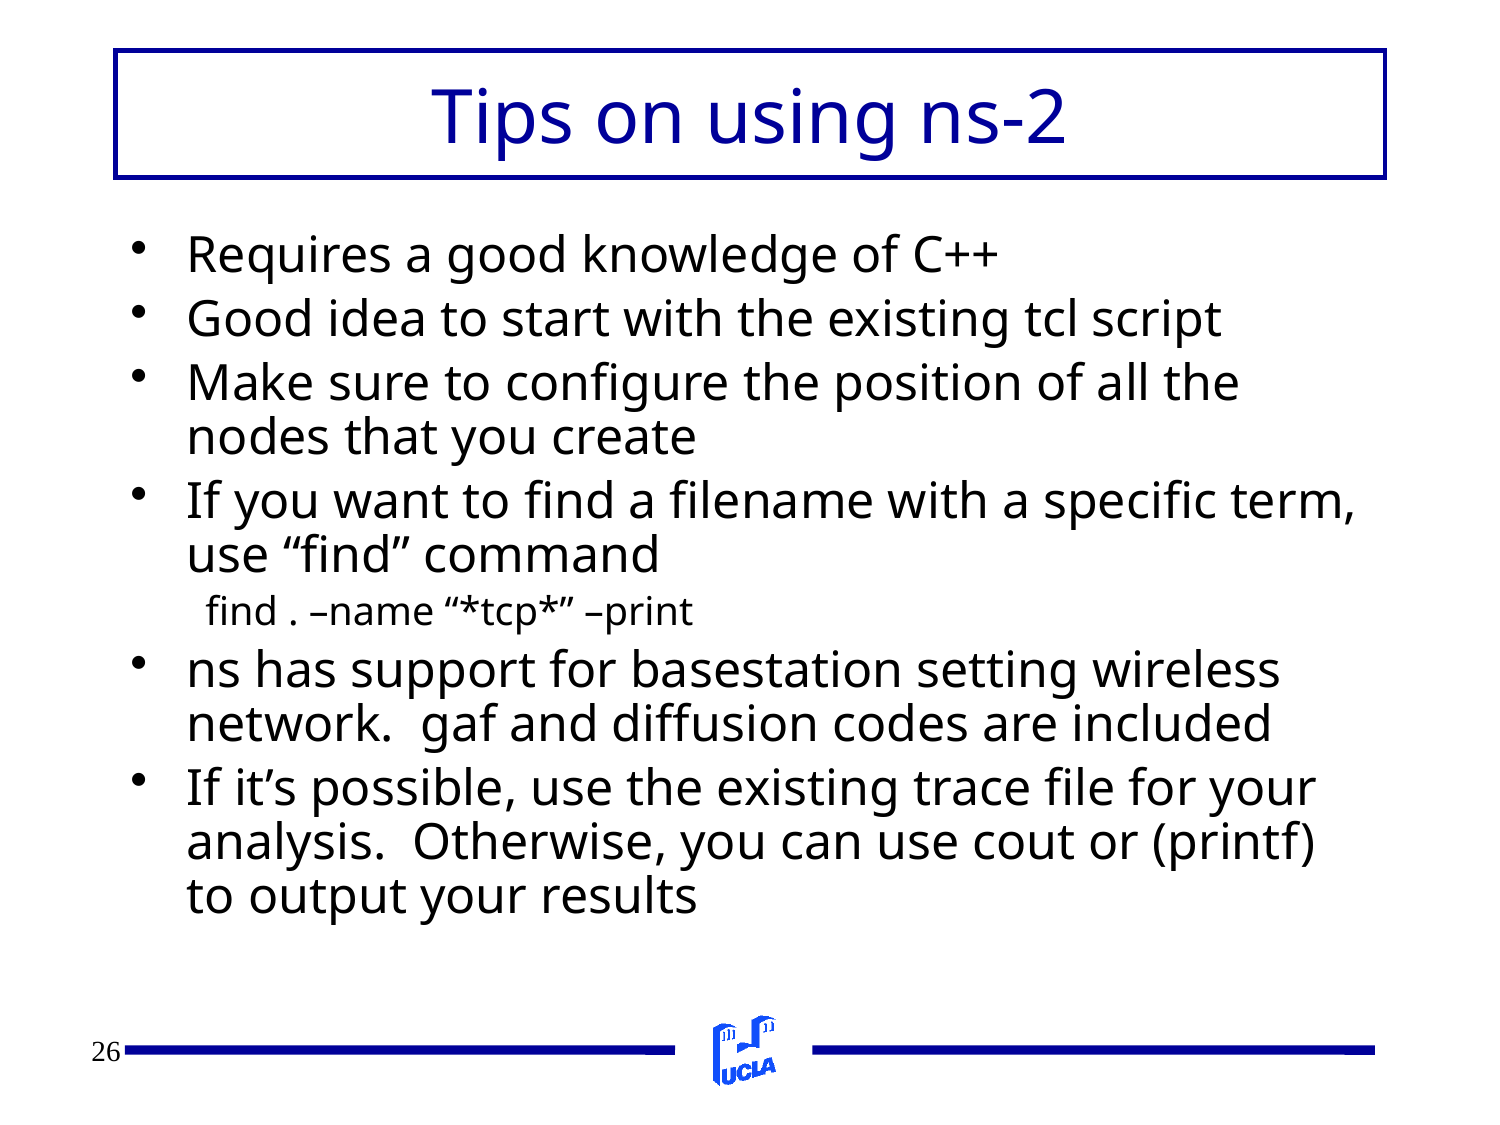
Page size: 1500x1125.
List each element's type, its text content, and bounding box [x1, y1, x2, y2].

slide_number 26 [62, 1024, 151, 1076]
picture [704, 1012, 785, 1090]
list Requires a good knowledge of C++ Good idea to start with the existing tcl script Make sure to configure the position of all the nodes that you create If you want to find a filename with a specific term, use “find” command find . –name “*tcp*” –print ns has support for basestation setting wireless network. gaf and diffusion codes are included If it’s possible, use the existing trace file for your analysis. Otherwise, you can use cout or (printf) to output your results [115, 221, 1386, 1001]
title Tips on using ns-2 [113, 48, 1387, 180]
